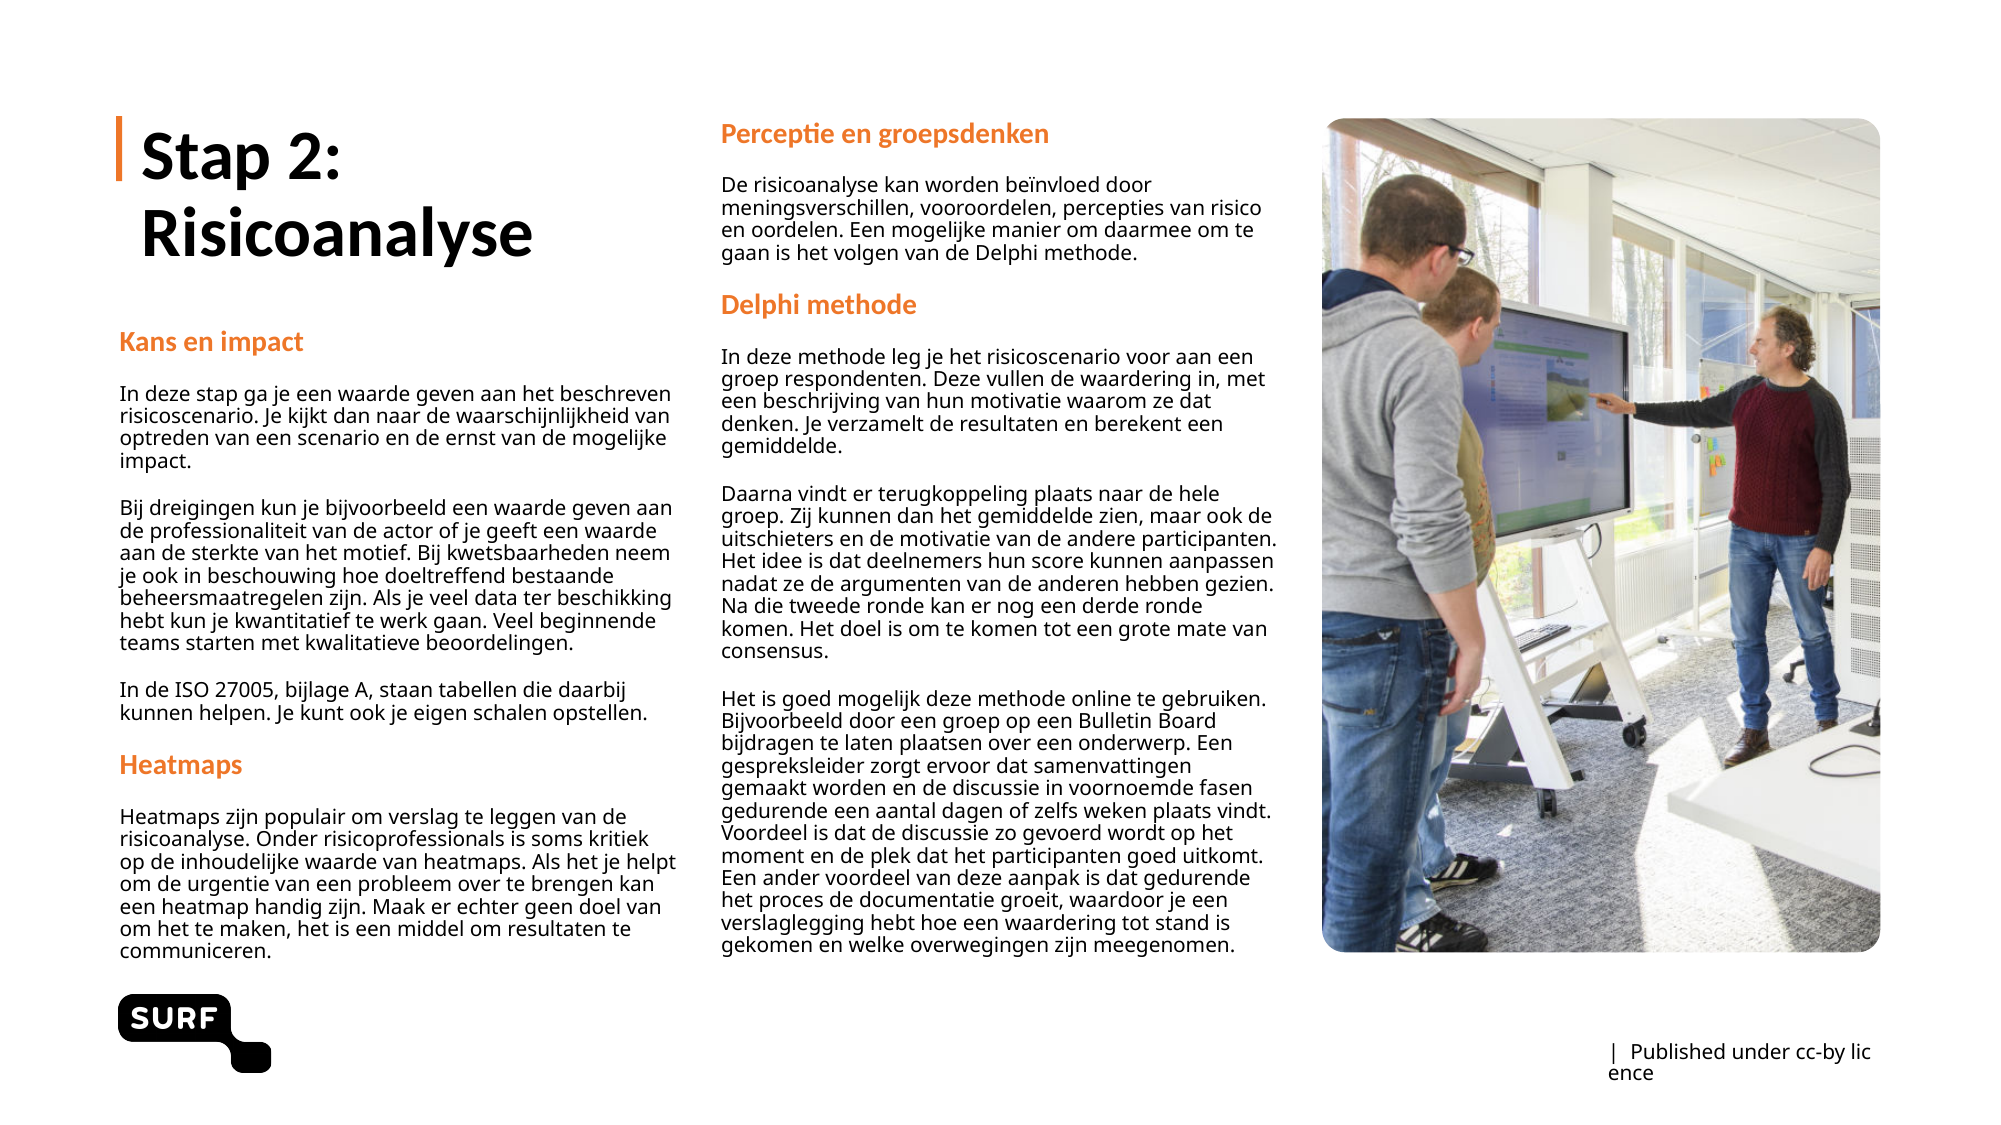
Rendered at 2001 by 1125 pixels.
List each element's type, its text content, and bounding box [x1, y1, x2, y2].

list Kans en impact In deze stap ga je een waarde geven aan het beschreven risicoscenario. Je kijkt dan naar de waarschijnlijkheid van optreden van een scenario en de ernst van de mogelijke impact. Bij dreigingen kun je bijvoorbeeld een waarde geven aan de professionaliteit van de actor of je geeft een waarde aan de sterkte van het motief. Bij kwetsbaarheden neem je ook in beschouwing hoe doeltreffend bestaande beheersmaatregelen zijn. Als je veel data ter beschikking hebt kun je kwantitatief te werk gaan. Veel beginnende teams starten met kwalitatieve beoordelingen. In de ISO 27005, bijlage A, staan tabellen die daarbij kunnen helpen. Je kunt ook je eigen schalen opstellen. Heatmaps Heatmaps zijn populair om verslag te leggen van de risicoanalyse. Onder risicoprofessionals is soms kritiek op de inhoudelijke waarde van heatmaps. Als het je helpt om de urgentie van een probleem over te brengen kan een heatmap handig zijn. Maak er echter geen doel van om het te maken, het is een middel om resultaten te communiceren. [119, 326, 677, 953]
list [118, 994, 272, 1073]
list Perceptie en groepsdenken De risicoanalyse kan worden beïnvloed door meningsverschillen, vooroordelen, percepties van risico en oordelen. Een mogelijke manier om daarmee om te gaan is het volgen van de Delphi methode. Delphi methode In deze methode leg je het risicoscenario voor aan een groep respondenten. Deze vullen de waardering in, met een beschrijving van hun motivatie waarom ze dat denken. Je verzamelt de resultaten en berekent een gemiddelde. Daarna vindt er terugkoppeling plaats naar de hele groep. Zij kunnen dan het gemiddelde zien, maar ook de uitschieters en de motivatie van de andere participanten. Het idee is dat deelnemers hun score kunnen aanpassen nadat ze de argumenten van de anderen hebben gezien. Na die tweede ronde kan er nog een derde ronde komen. Het doel is om te komen tot een grote mate van consensus. Het is goed mogelijk deze methode online te gebruiken. Bijvoorbeeld door een groep op een Bulletin Board bijdragen te laten plaatsen over een onderwerp. Een gespreksleider zorgt ervoor dat samenvattingen gemaakt worden en de discussie in voornoemde fasen gedurende een aantal dagen of zelfs weken plaats vindt. Voordeel is dat de discussie zo gevoerd wordt op het moment en de plek dat het participanten goed uitkomt. Een ander voordeel van deze aanpak is dat gedurende het proces de documentatie groeit, waardoor je een verslaglegging hebt hoe een waardering tot stand is gekomen en welke overwegingen zijn meegenomen. [721, 118, 1279, 953]
list [116, 116, 123, 182]
footer | Published under cc-by licence [1607, 1040, 1880, 1066]
picture [1322, 118, 1881, 953]
list Stap 2: Risicoanalyse [141, 118, 677, 285]
